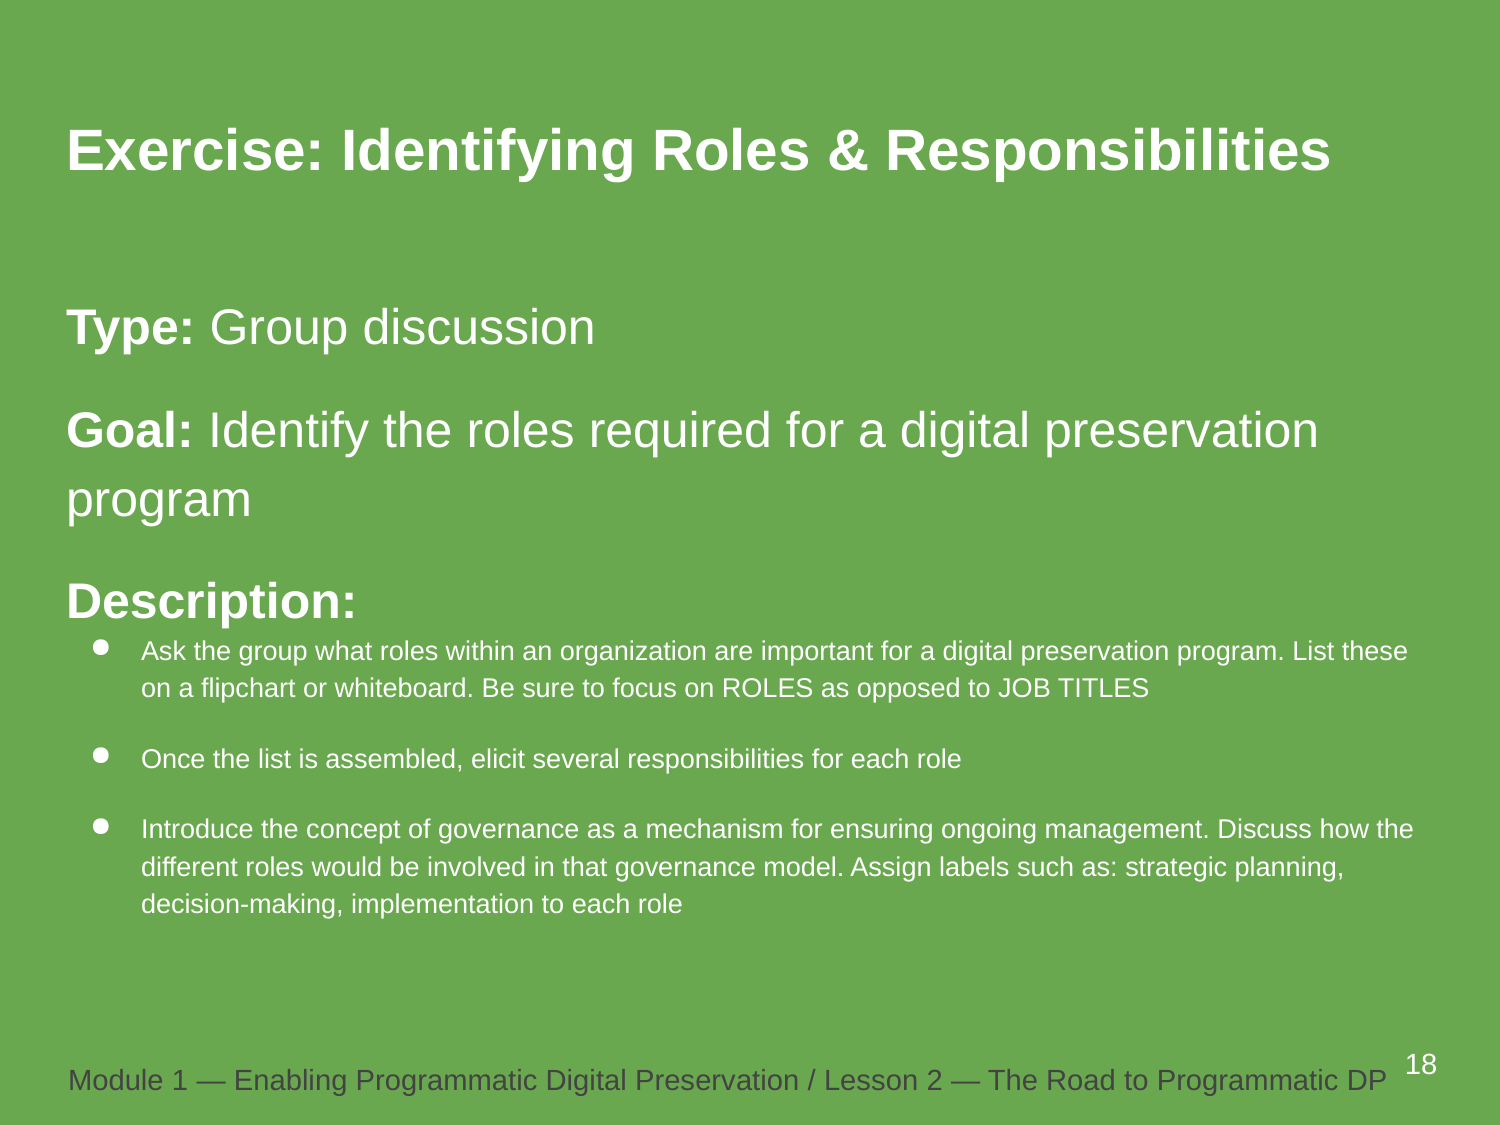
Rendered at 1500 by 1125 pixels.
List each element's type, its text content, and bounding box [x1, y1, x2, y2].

text_box Module 1 — Enabling Programmatic Digital Preservation / Lesson 2 — The Road to Programmatic DP [53, 1046, 1410, 1106]
slide_number 18 [1389, 1019, 1480, 1106]
title Exercise: Identifying Roles & Responsibilities [51, 97, 1449, 223]
list Type: Group discussion Goal: Identify the roles required for a digital preservation program Description: Ask the group what roles within an organization are important for a digital preservation program. List these on a flipchart or whiteboard. Be sure to focus on ROLES as opposed to JOB TITLES Once the list is assembled, elicit several responsibilities for each role Introduce the concept of governance as a mechanism for ensuring ongoing management. Discuss how the different roles would be involved in that governance model. Assign labels such as: strategic planning, decision-making, implementation to each role [51, 270, 1449, 942]
